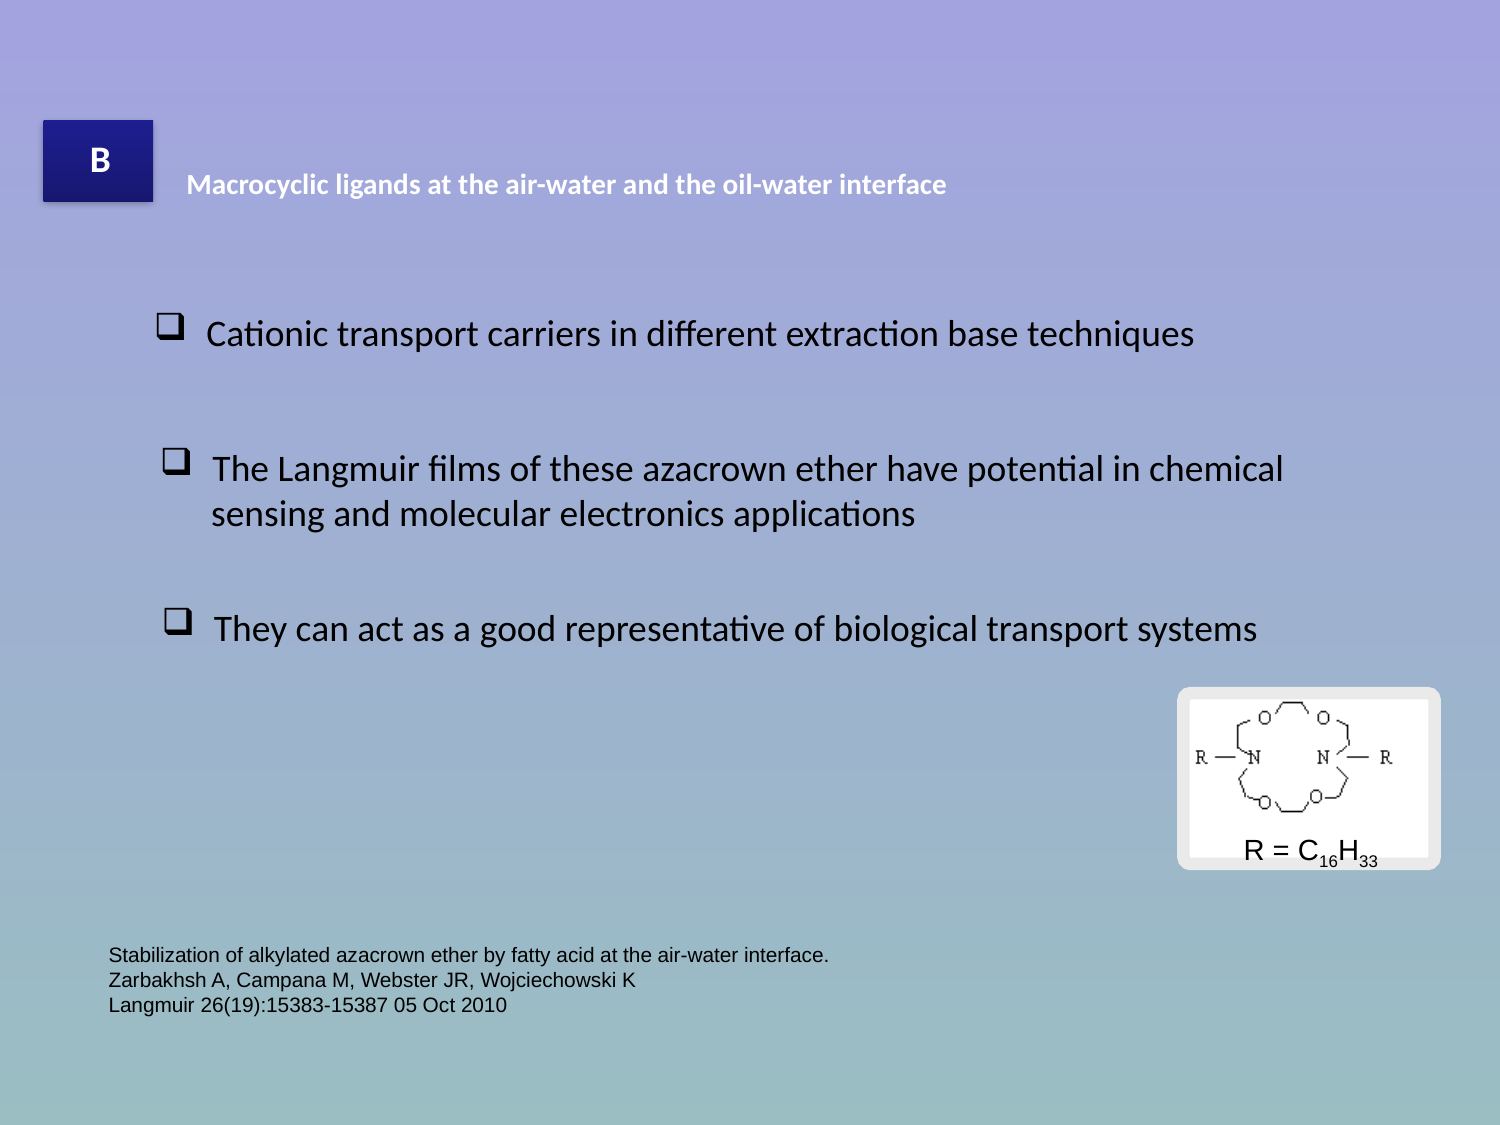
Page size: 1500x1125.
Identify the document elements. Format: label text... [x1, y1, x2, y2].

text_box Cationic transport carriers in different extraction base techniques [139, 301, 1307, 362]
text_box Stabilization of alkylated azacrown ether by fatty acid at the air-water interface. Zarbakhsh A, Campana M, Webster JR, Wojciechowski K Langmuir 26(19):15383-15387 05 Oct 2010 [93, 934, 1155, 1049]
text_box They can act as a good representative of biological transport systems [146, 597, 1464, 657]
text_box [43, 119, 154, 202]
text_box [1183, 692, 1435, 874]
text_box Macrocyclic ligands at the air-water and the oil-water interface [171, 157, 1310, 208]
text_box The Langmuir films of these azacrown ether have potential in chemical sensing and molecular electronics applications [145, 436, 1397, 542]
